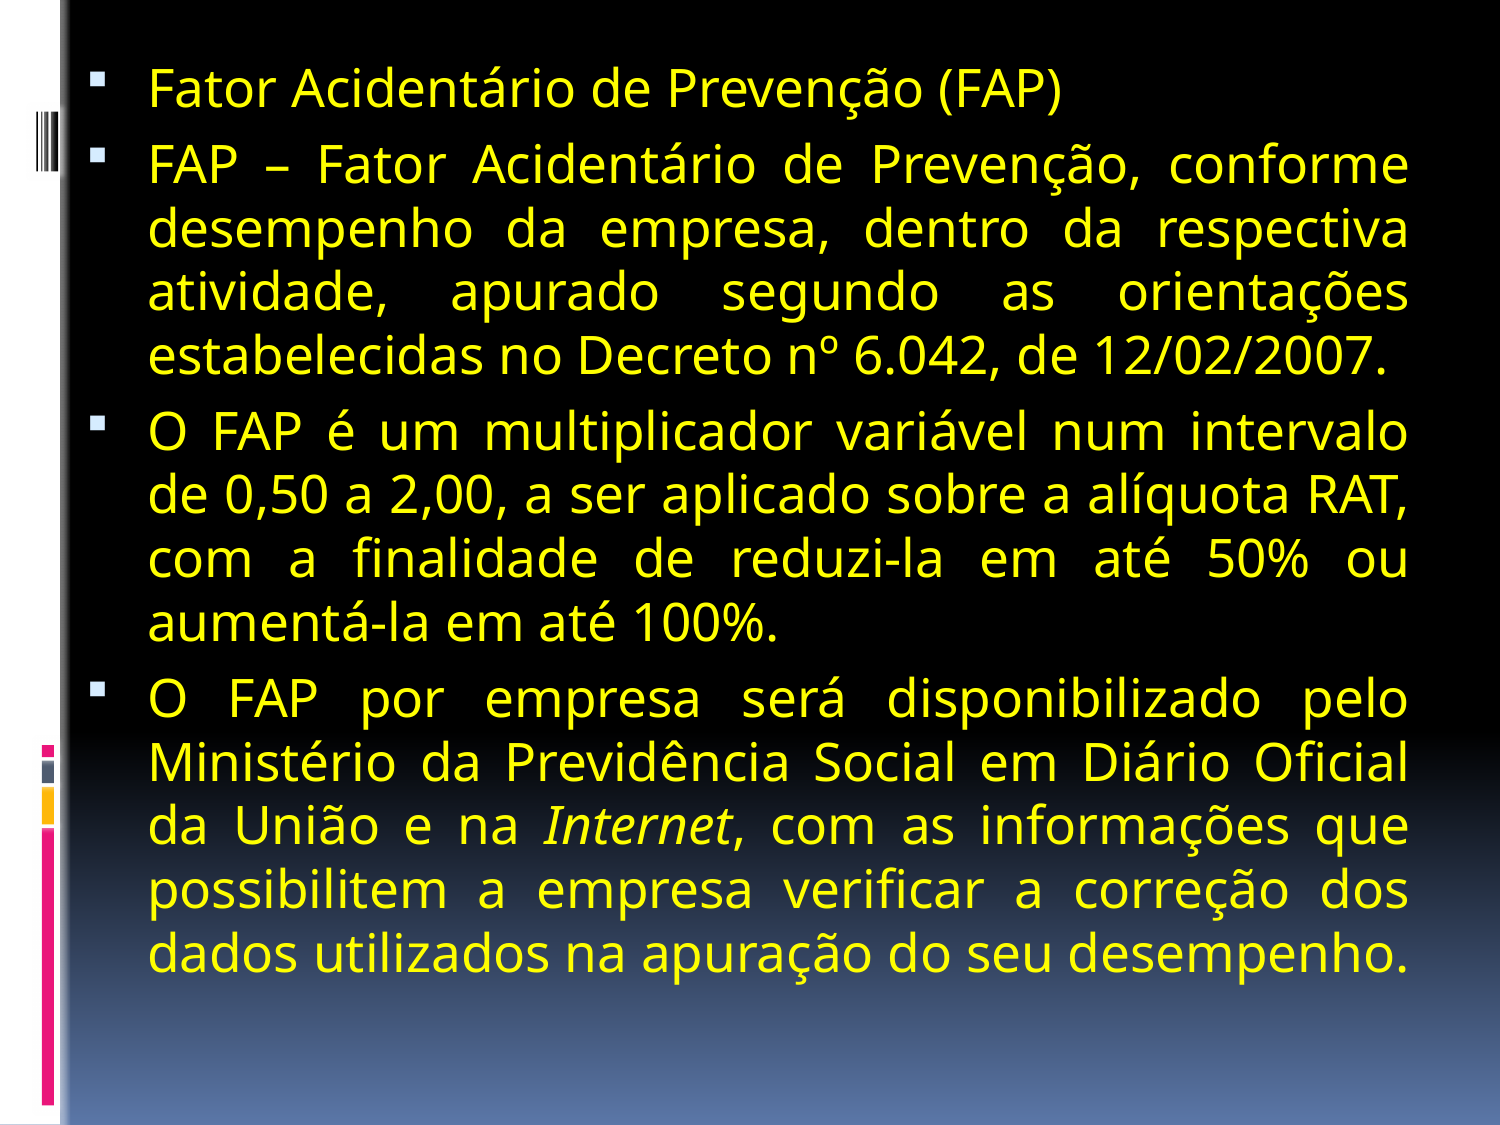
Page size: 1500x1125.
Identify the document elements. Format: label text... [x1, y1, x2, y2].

list Fator Acidentário de Prevenção (FAP) FAP – Fator Acidentário de Prevenção, conforme desempenho da empresa, dentro da respectiva atividade, apurado segundo as orientações estabelecidas no Decreto nº 6.042, de 12/02/2007. O FAP é um multiplicador variável num intervalo de 0,50 a 2,00, a ser aplicado sobre a alíquota RAT, com a finalidade de reduzi-la em até 50% ou aumentá-la em até 100%. O FAP por empresa será disponibilizado pelo Ministério da Previdência Social em Diário Oficial da União e na Internet, com as informações que possibilitem a empresa verificar a correção dos dados utilizados na apuração do seu desempenho. [70, 46, 1425, 1090]
